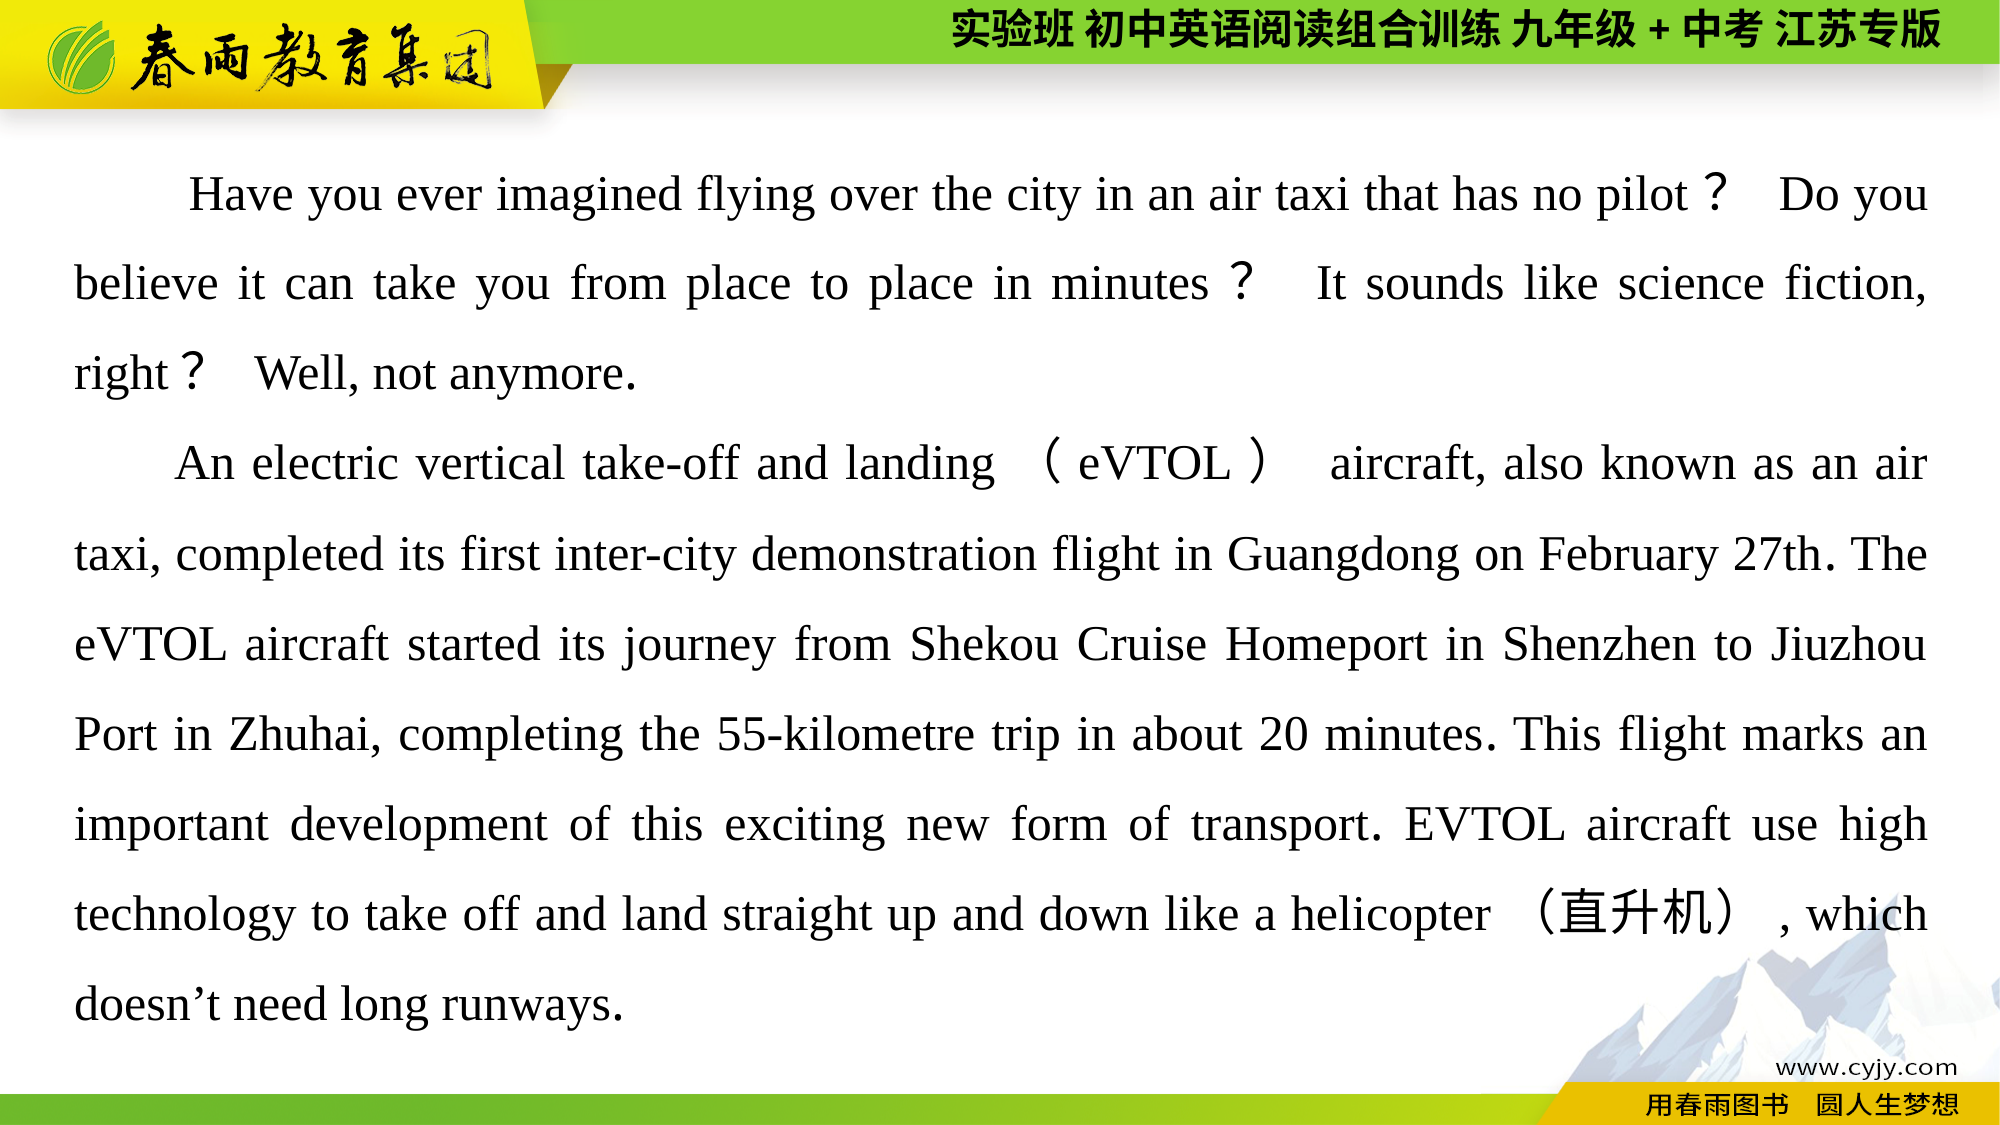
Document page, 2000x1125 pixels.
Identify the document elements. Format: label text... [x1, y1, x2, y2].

picture [0, 0, 2000, 1125]
list Have you ever imagined flying over the city in an air taxi that has no pilot？ Do you believe it can take you from place to place in minutes？ It sounds like science fiction, right？ Well, not anymore. An electric vertical take-off and landing（eVTOL） aircraft, also known as an air taxi, completed its first inter-city demonstration flight in Guangdong on February 27th. The eVTOL aircraft started its journey from Shekou Cruise Homeport in Shenzhen to Jiuzhou Port in Zhuhai, completing the 55-kilometre trip in about 20 minutes. This flight marks an important development of this exciting new form of transport. EVTOL aircraft use high technology to take off and land straight up and down like a helicopter（直升机）, which doesn’t need long runways. [59, 122, 1944, 1035]
